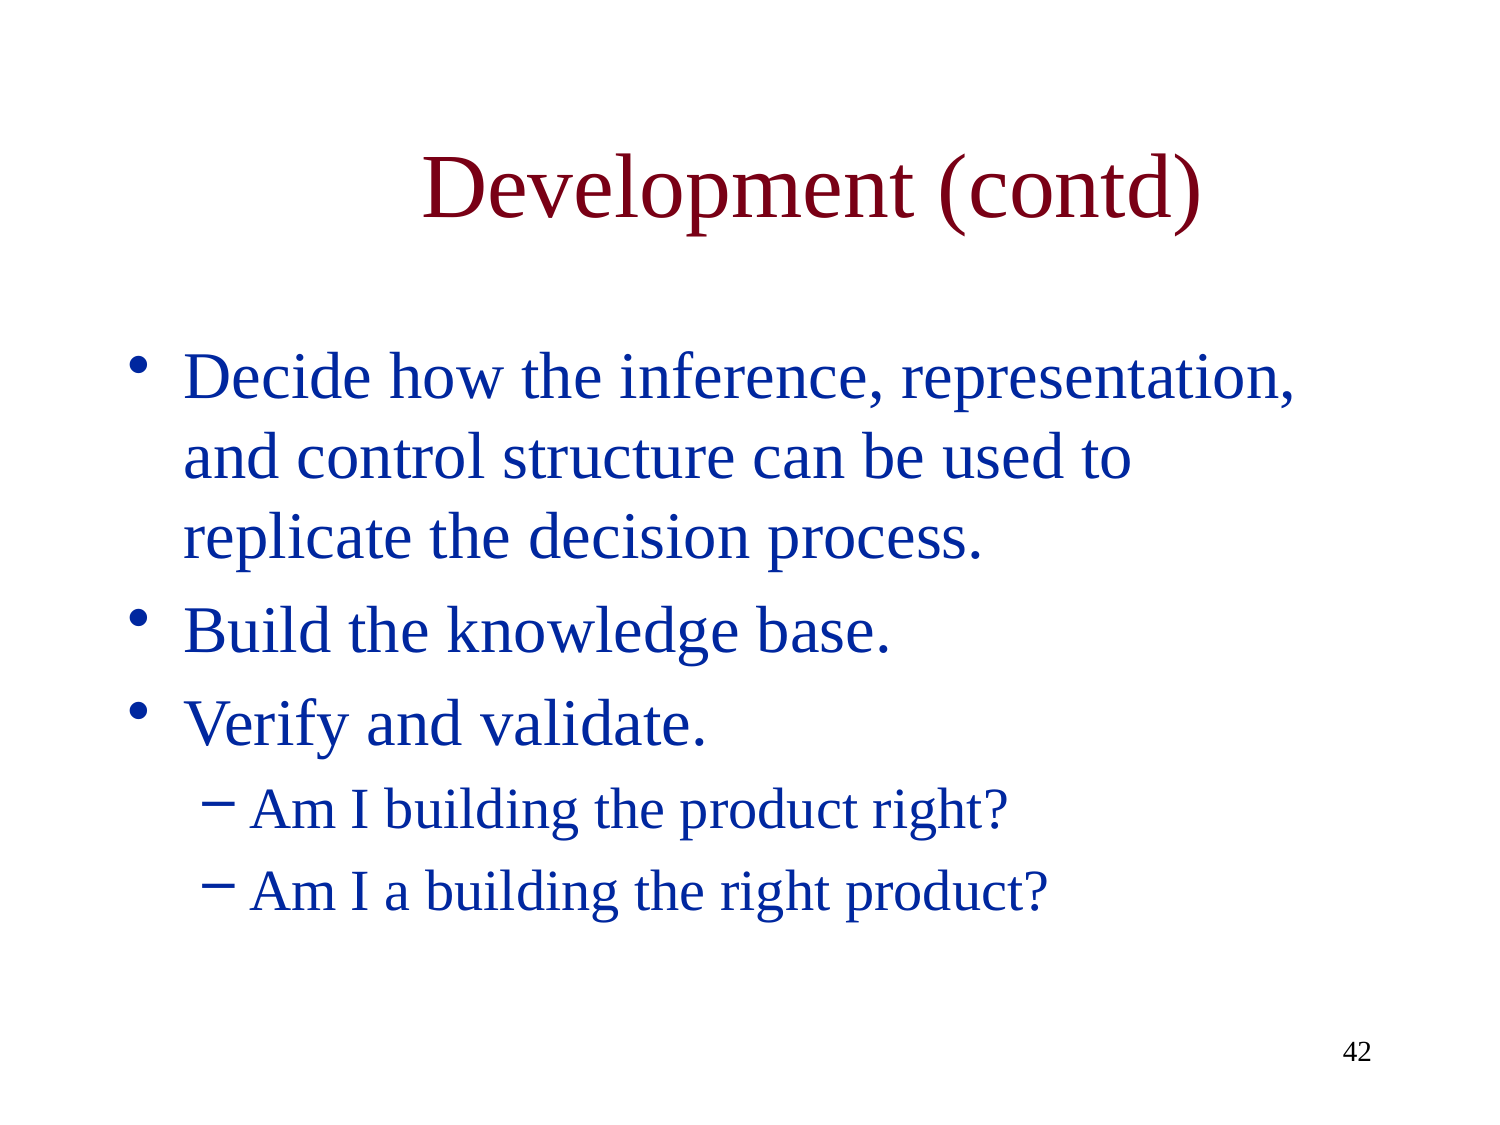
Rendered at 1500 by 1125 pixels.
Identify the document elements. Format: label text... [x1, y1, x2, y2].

list Decide how the inference, representation, and control structure can be used to replicate the decision process. Build the knowledge base. Verify and validate. Am I building the product right? Am I a building the right product? [111, 324, 1376, 1001]
slide_number 42 [1074, 1024, 1388, 1101]
title Development (contd) [249, 49, 1376, 313]
